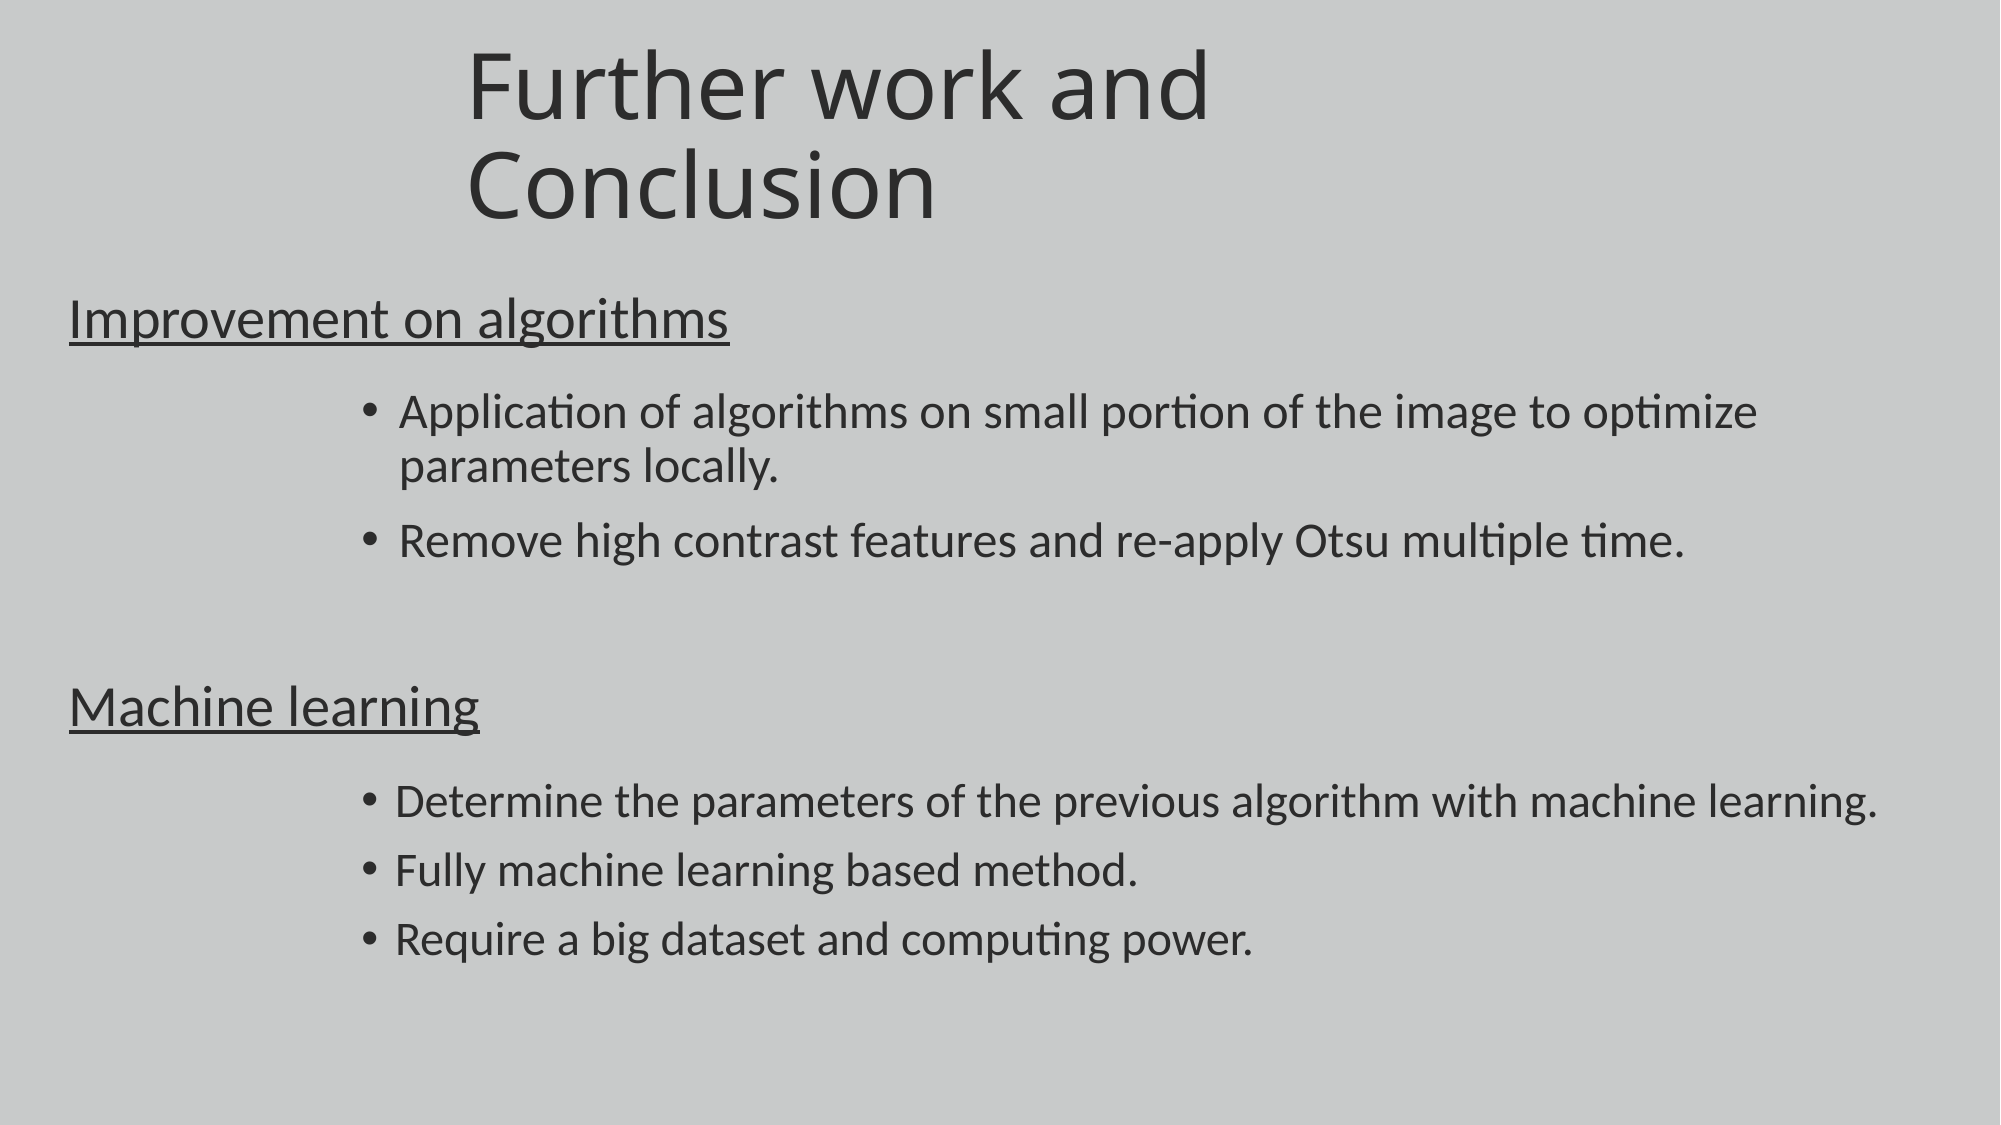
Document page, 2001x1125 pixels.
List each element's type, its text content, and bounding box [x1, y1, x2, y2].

title Further work and Conclusion [450, 30, 1550, 248]
list Application of algorithms on small portion of the image to optimize parameters locally. Remove high contrast features and re-apply Otsu multiple time. [346, 377, 1925, 621]
text_box Machine learning [54, 660, 508, 746]
text_box Improvement on algorithms [54, 272, 814, 358]
text_box Determine the parameters of the previous algorithm with machine learning. Fully machine learning based method. Require a big dataset and computing power. [346, 768, 1925, 1011]
